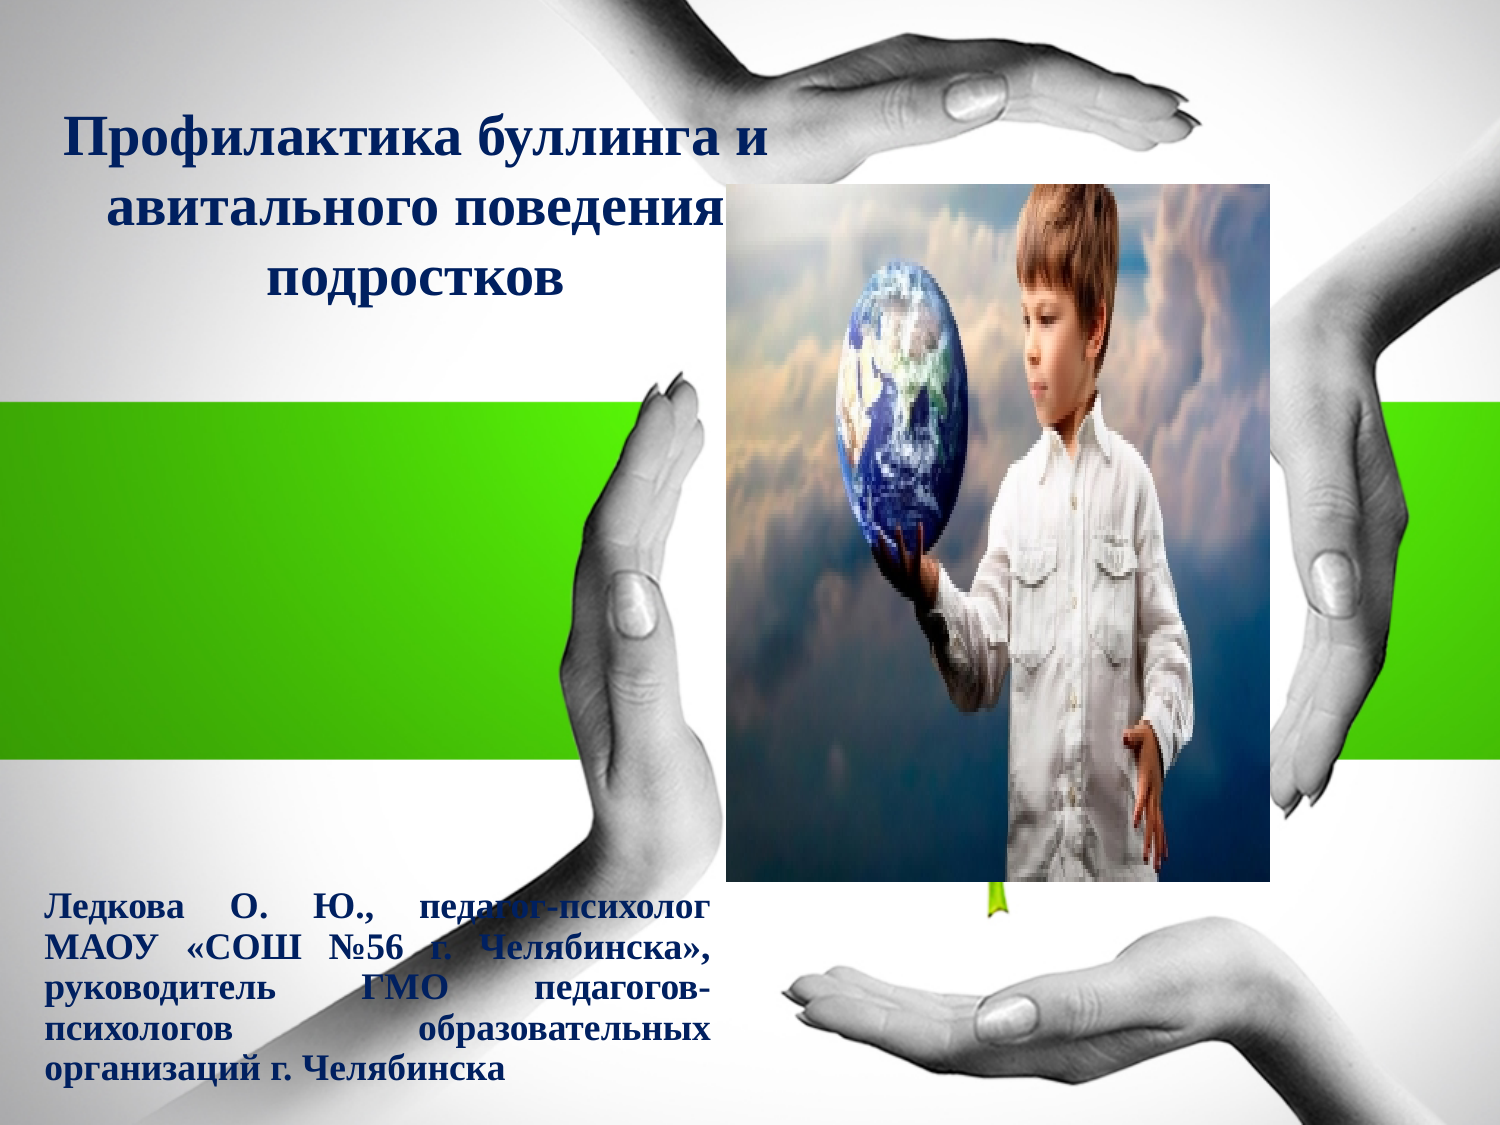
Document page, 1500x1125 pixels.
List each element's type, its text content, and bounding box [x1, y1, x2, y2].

title Профилактика буллинга и авитального поведения подростков [0, 30, 832, 374]
subtitle Ледкова О. Ю., педагог-психолог МАОУ «СОШ №56 г. Челябинска», руководитель ГМО педагогов-психологов образовательных организаций г. Челябинска [29, 878, 727, 1125]
picture [0, 0, 1500, 1125]
